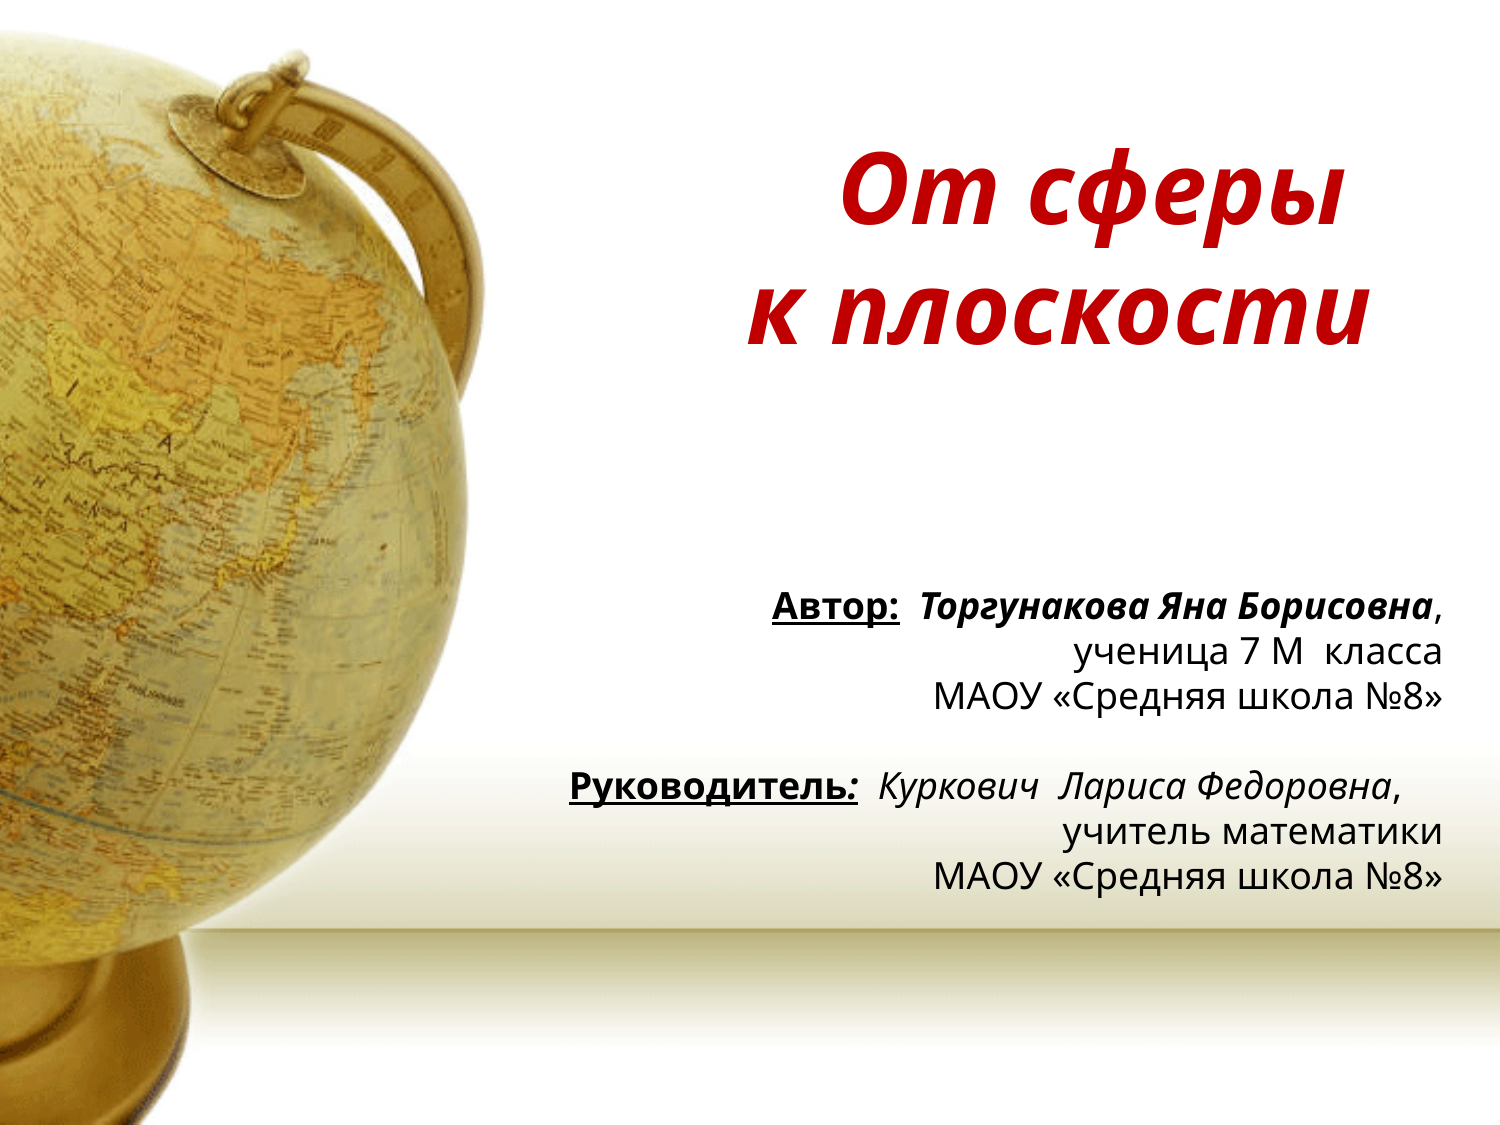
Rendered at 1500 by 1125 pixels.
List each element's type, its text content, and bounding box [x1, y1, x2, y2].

subtitle Автор: Торгунакова Яна Борисовна, ученица 7 М класса МАОУ «Средняя школа №8» Руководитель: Куркович Лариса Федоровна, учитель математики МАОУ «Средняя школа №8» [407, 574, 1459, 977]
picture [0, 0, 1500, 1125]
title От сферы к плоскости [548, 101, 1389, 492]
